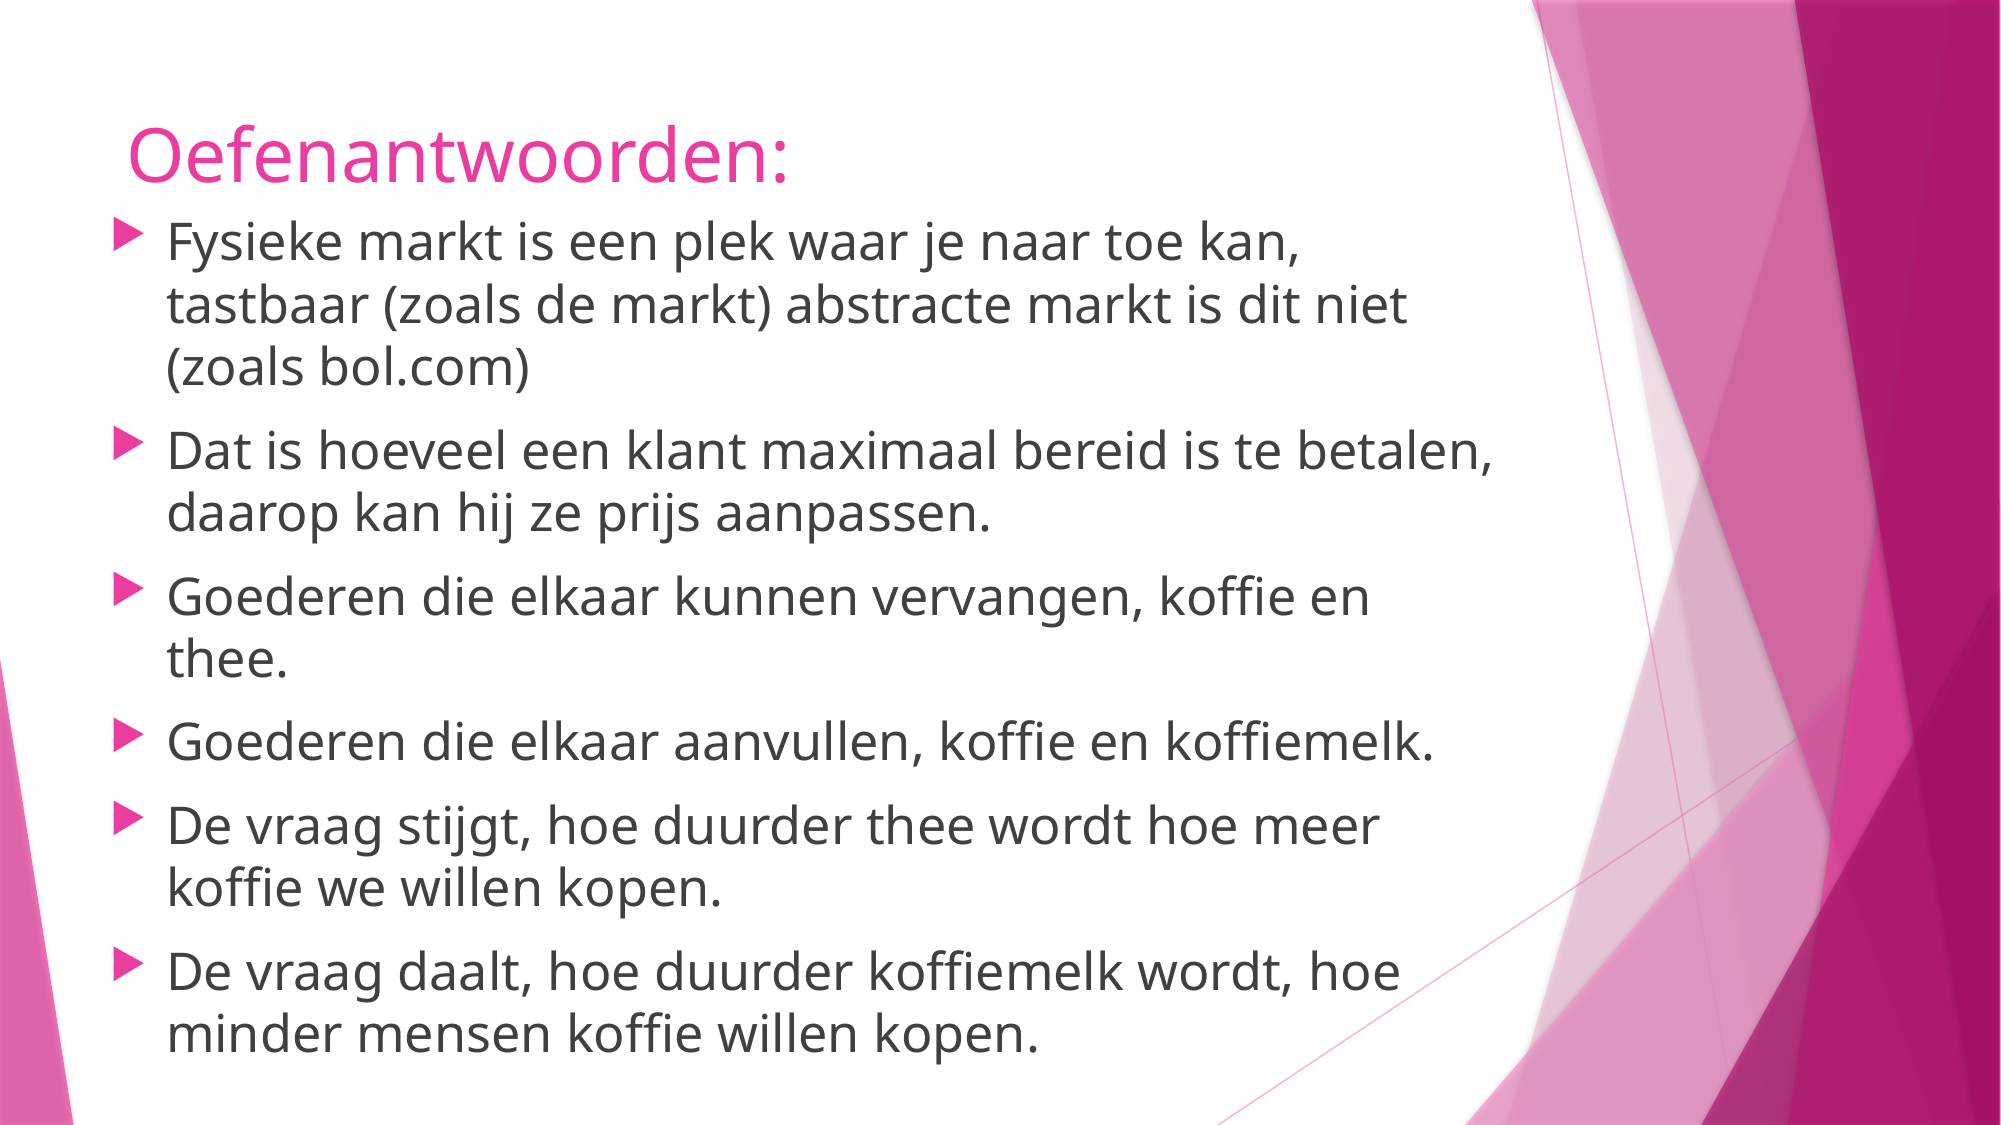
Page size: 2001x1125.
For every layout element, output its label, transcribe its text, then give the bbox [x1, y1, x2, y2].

title Oefenantwoorden: [111, 99, 1522, 201]
list Fysieke markt is een plek waar je naar toe kan, tastbaar (zoals de markt) abstracte markt is dit niet (zoals bol.com) Dat is hoeveel een klant maximaal bereid is te betalen, daarop kan hij ze prijs aanpassen. Goederen die elkaar kunnen vervangen, koffie en thee. Goederen die elkaar aanvullen, koffie en koffiemelk. De vraag stijgt, hoe duurder thee wordt hoe meer koffie we willen kopen. De vraag daalt, hoe duurder koffiemelk wordt, hoe minder mensen koffie willen kopen. [94, 201, 1522, 992]
